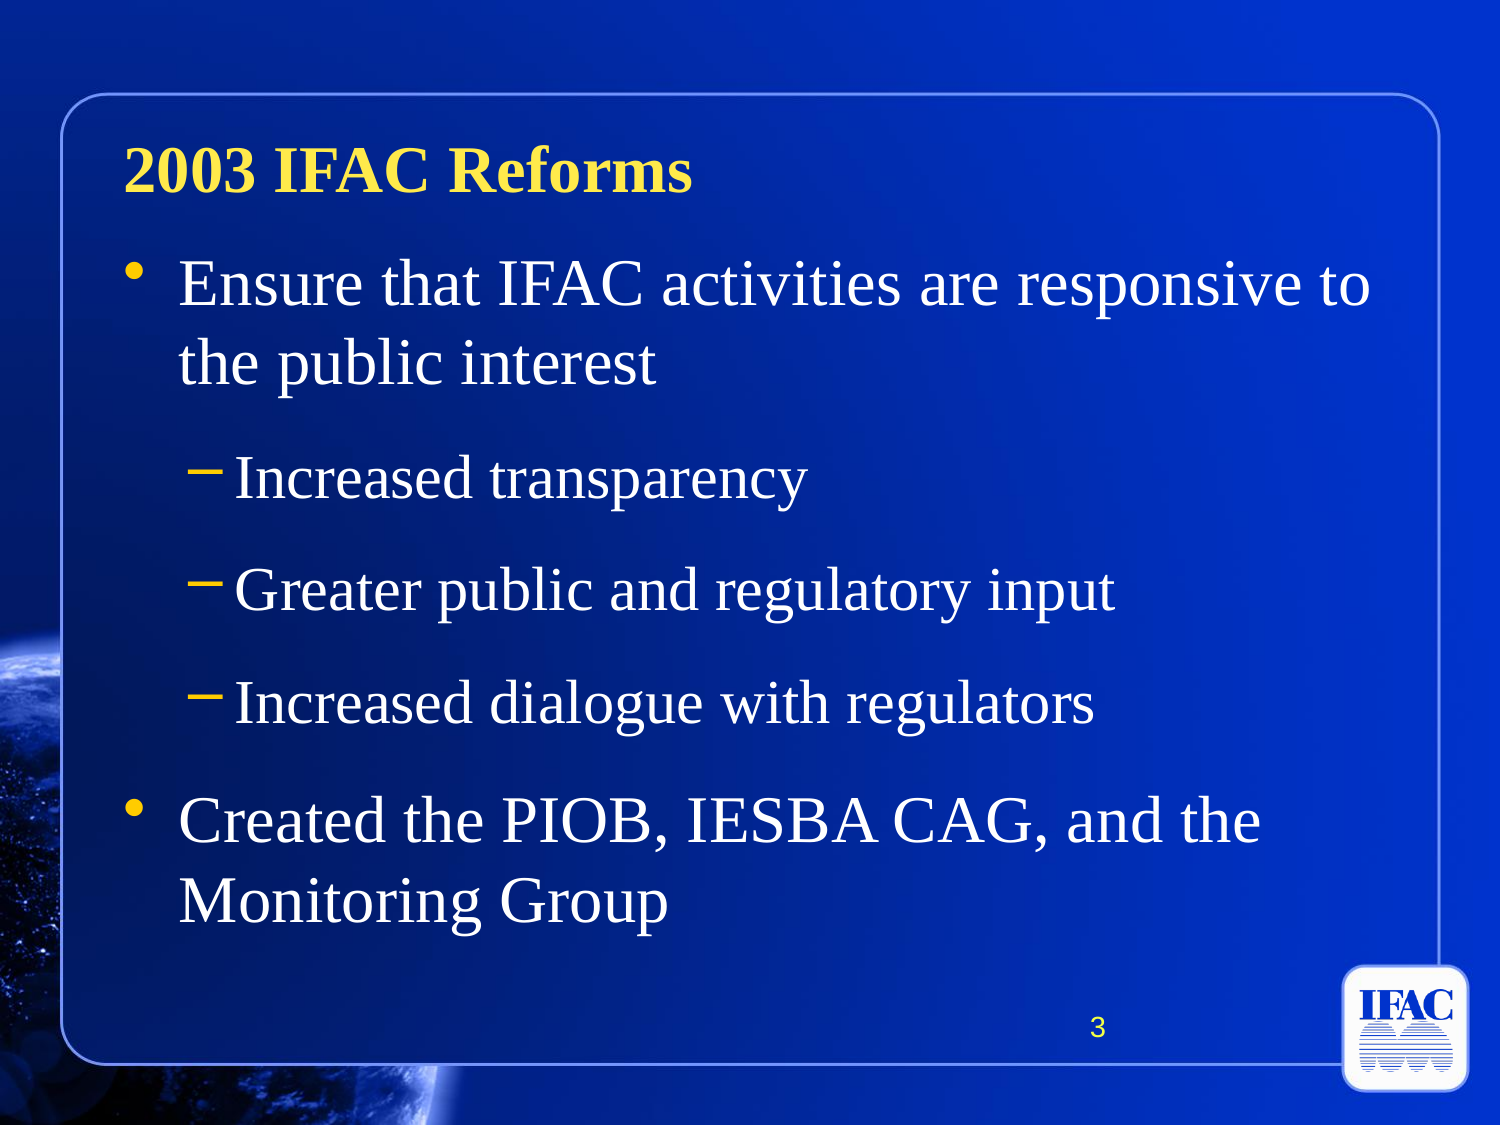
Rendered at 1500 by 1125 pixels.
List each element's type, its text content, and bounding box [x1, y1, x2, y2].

list Ensure that IFAC activities are responsive to the public interest Increased transparency Greater public and regulatory input Increased dialogue with regulators Created the PIOB, IESBA CAG, and the Monitoring Group [107, 230, 1411, 1048]
list 2003 IFAC Reforms [107, 118, 1411, 215]
picture [0, 0, 1500, 1125]
slide_number 3 [1074, 1001, 1425, 1080]
